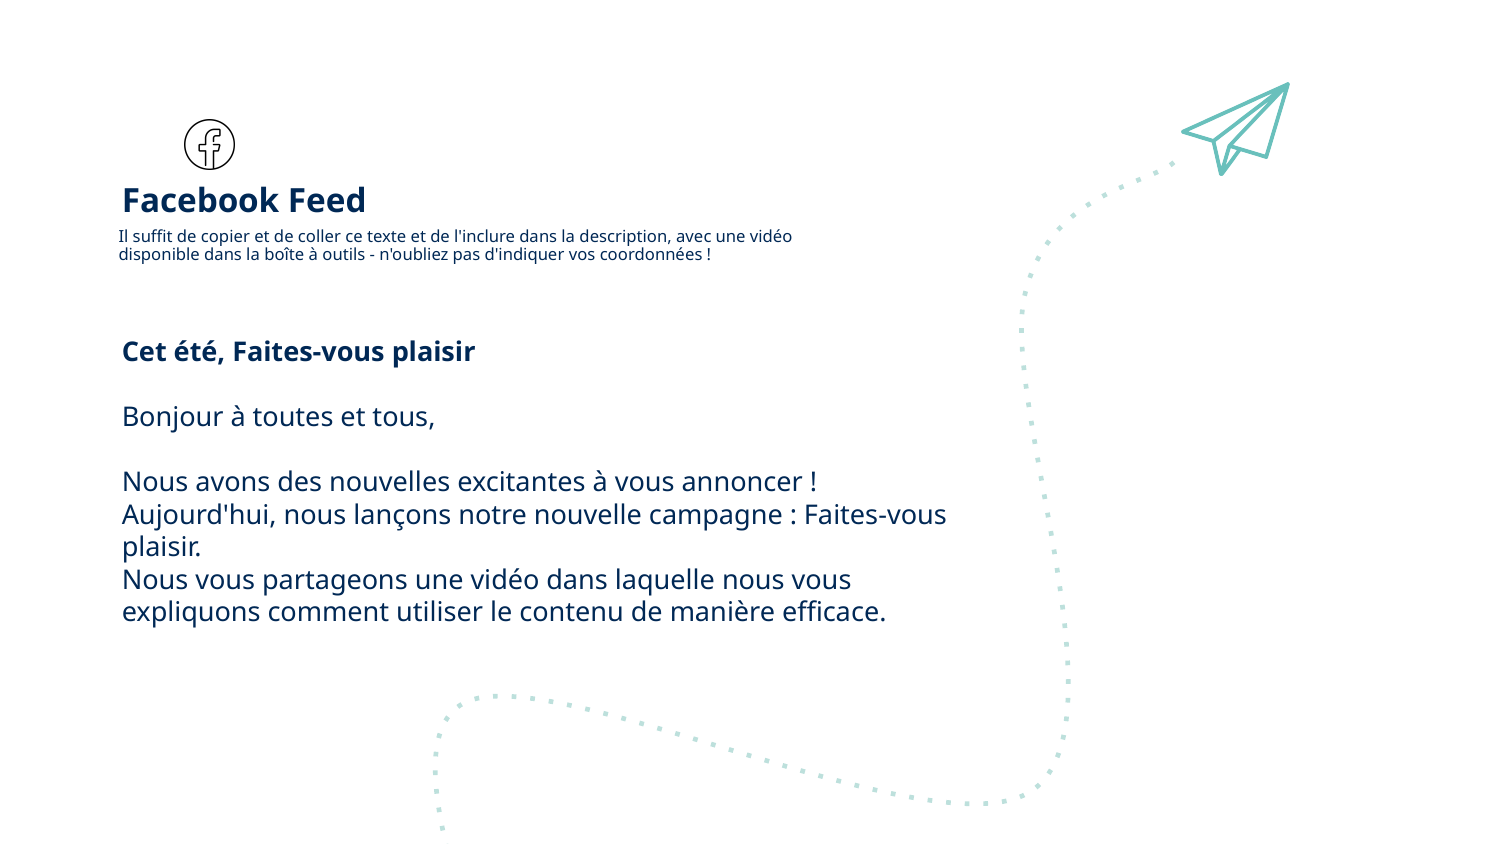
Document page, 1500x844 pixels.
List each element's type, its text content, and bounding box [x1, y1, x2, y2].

text_box Facebook Feed [121, 184, 781, 212]
picture [1181, 82, 1291, 176]
text_box Il suffit de copier et de coller ce texte et de l'inclure dans la description, avec une vidéo disponible dans la boîte à outils - n'oubliez pas d'indiquer vos coordonnées ! [103, 212, 888, 263]
text_box [435, 162, 1174, 844]
picture [183, 119, 235, 170]
text_box Cet été, Faites-vous plaisir Bonjour à toutes et tous, Nous avons des nouvelles excitantes à vous annoncer ! Aujourd'hui, nous lançons notre nouvelle campagne : Faites-vous plaisir. Nous vous partageons une vidéo dans laquelle nous vous expliquons comment utiliser le contenu de manière efficace. [121, 334, 968, 690]
